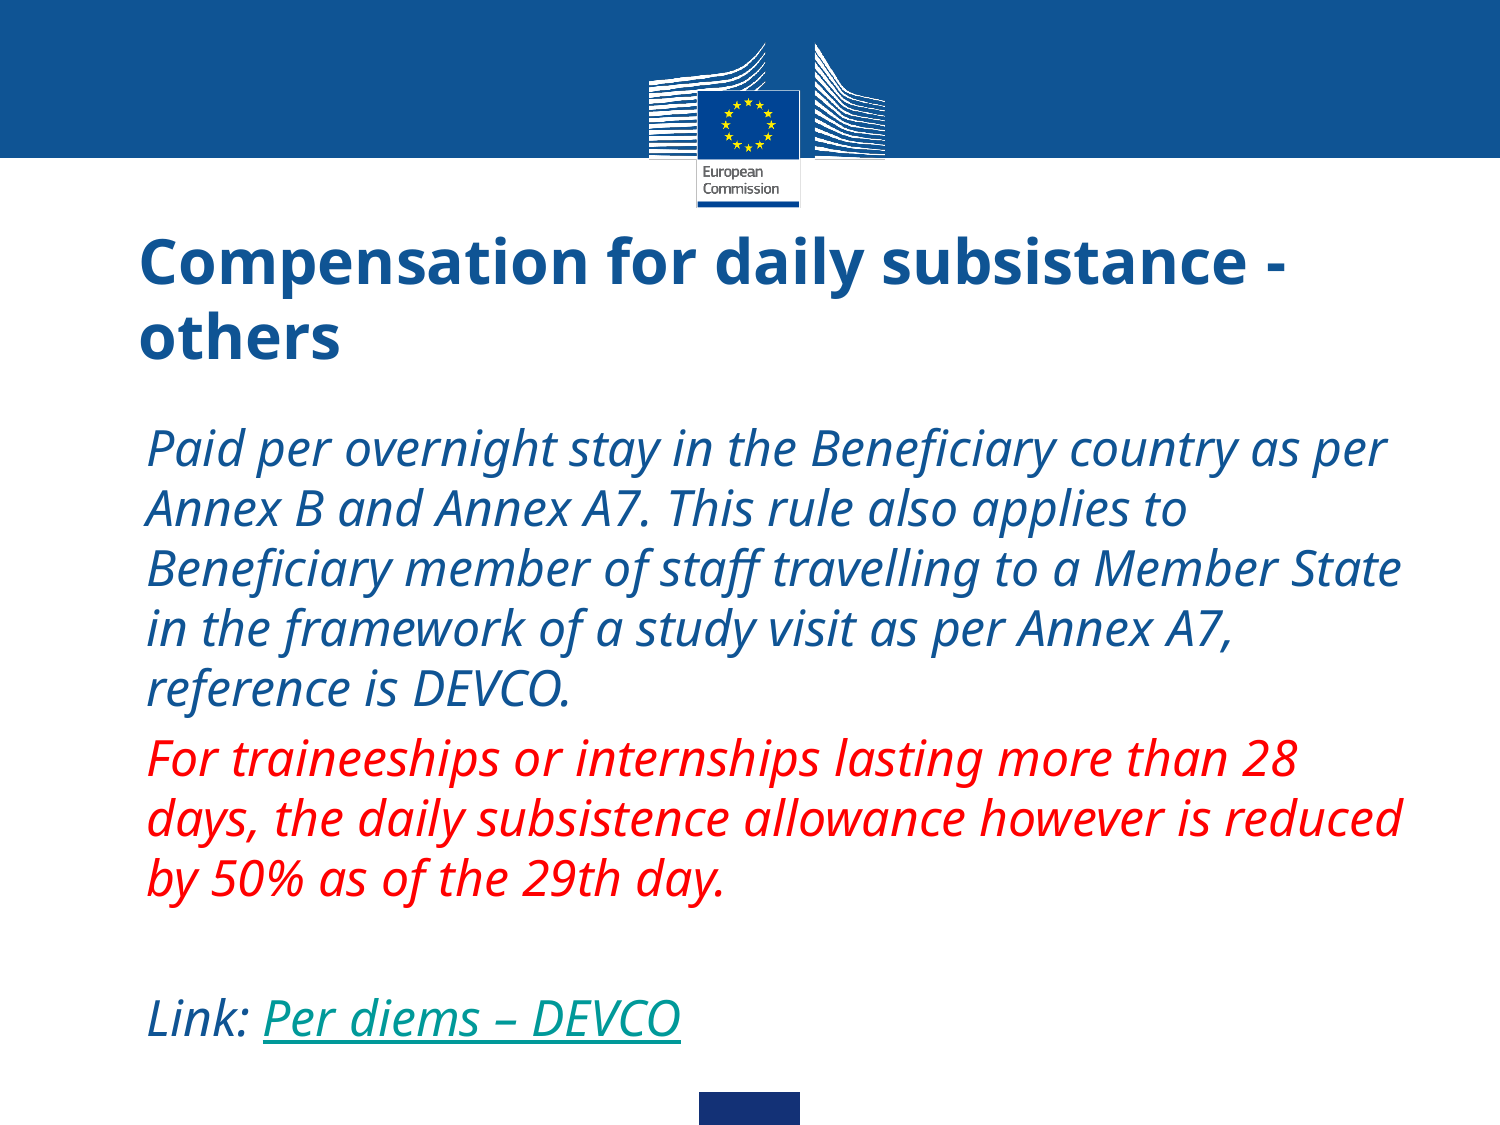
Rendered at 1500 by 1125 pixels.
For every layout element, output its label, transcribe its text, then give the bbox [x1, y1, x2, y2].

list Paid per overnight stay in the Beneficiary country as per Annex B and Annex A7. This rule also applies to Beneficiary member of staff travelling to a Member State in the framework of a study visit as per Annex A7, reference is DEVCO. For traineeships or internships lasting more than 28 days, the daily subsistence allowance however is reduced by 50% as of the 29th day. Link: Per diems – DEVCO [75, 408, 1425, 988]
title Compensation for daily subsistance - others [64, 219, 1415, 374]
picture [649, 42, 885, 208]
